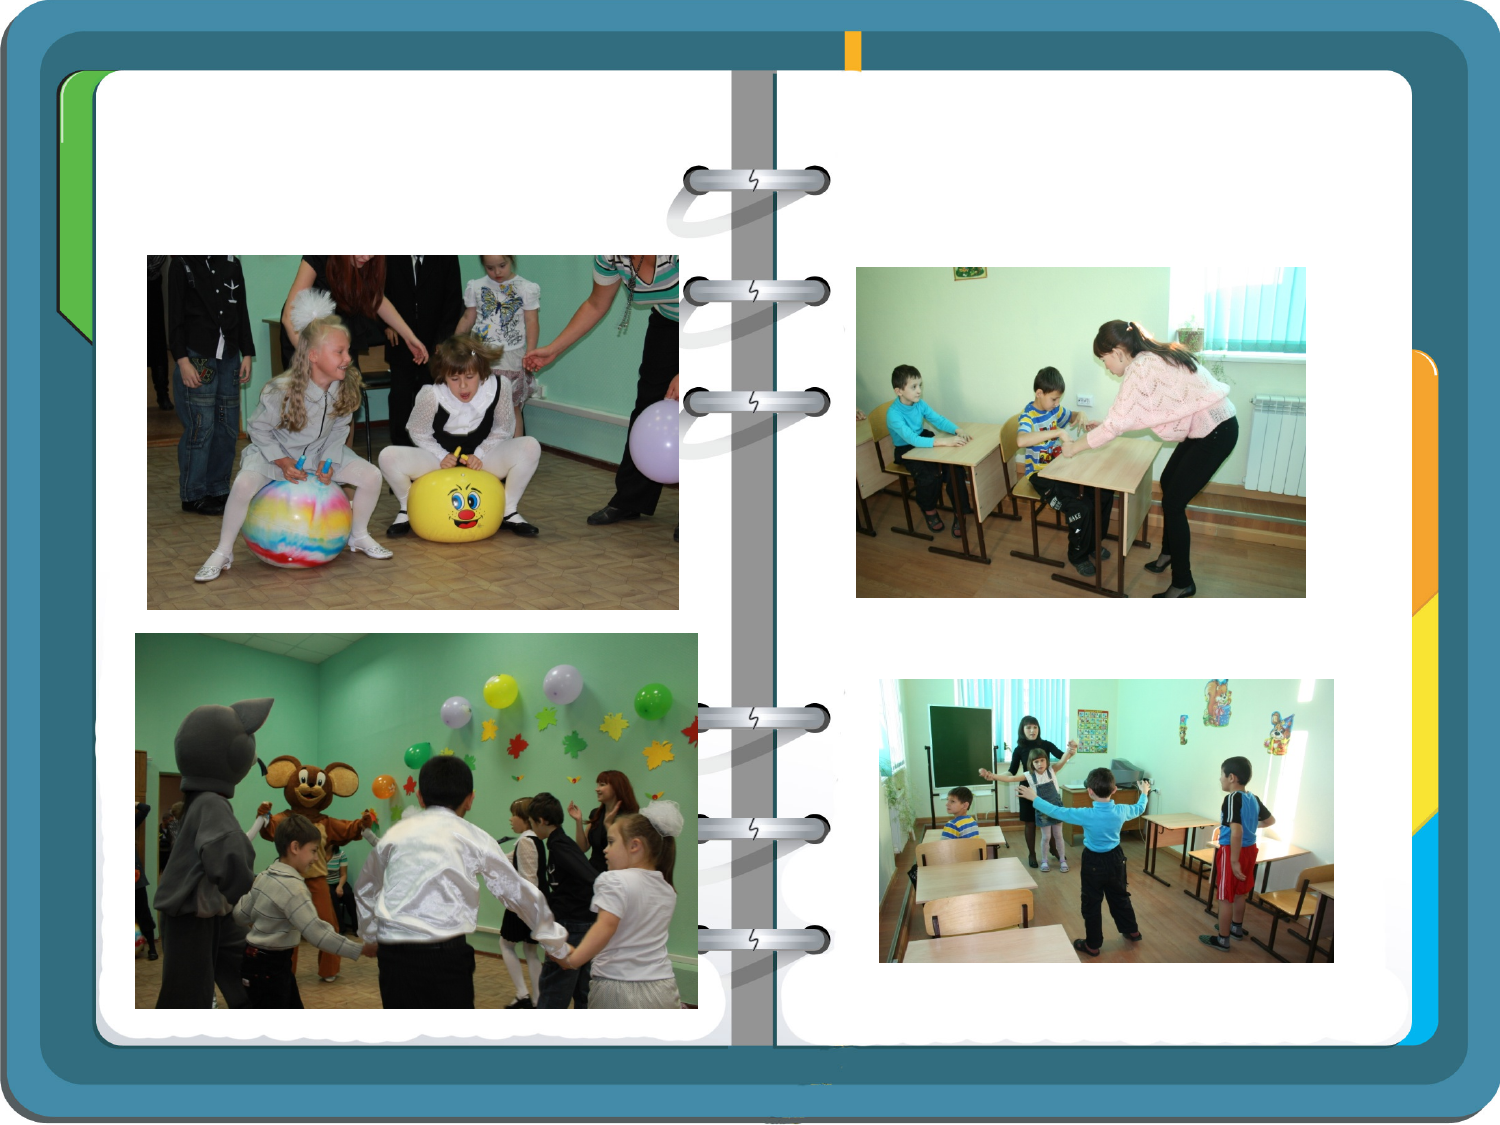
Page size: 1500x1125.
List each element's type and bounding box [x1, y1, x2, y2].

list [135, 633, 699, 1009]
picture [0, 0, 1500, 1125]
list [147, 255, 679, 610]
